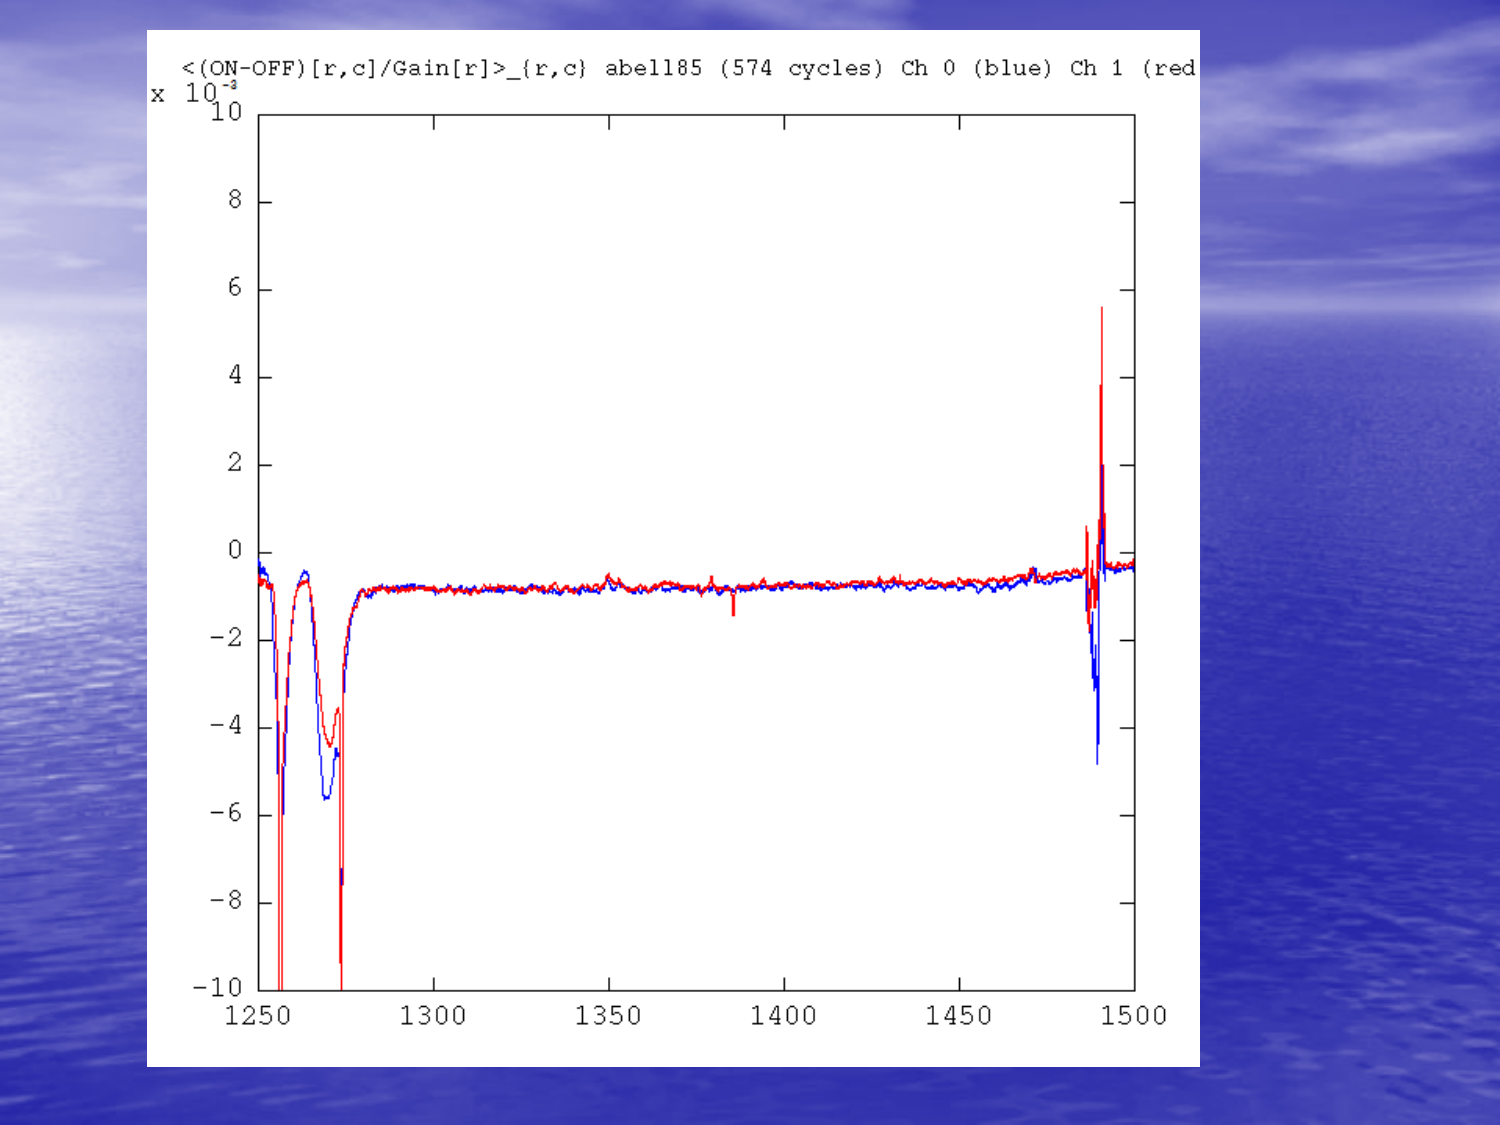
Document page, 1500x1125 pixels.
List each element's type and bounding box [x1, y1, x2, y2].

picture [147, 30, 1200, 1068]
